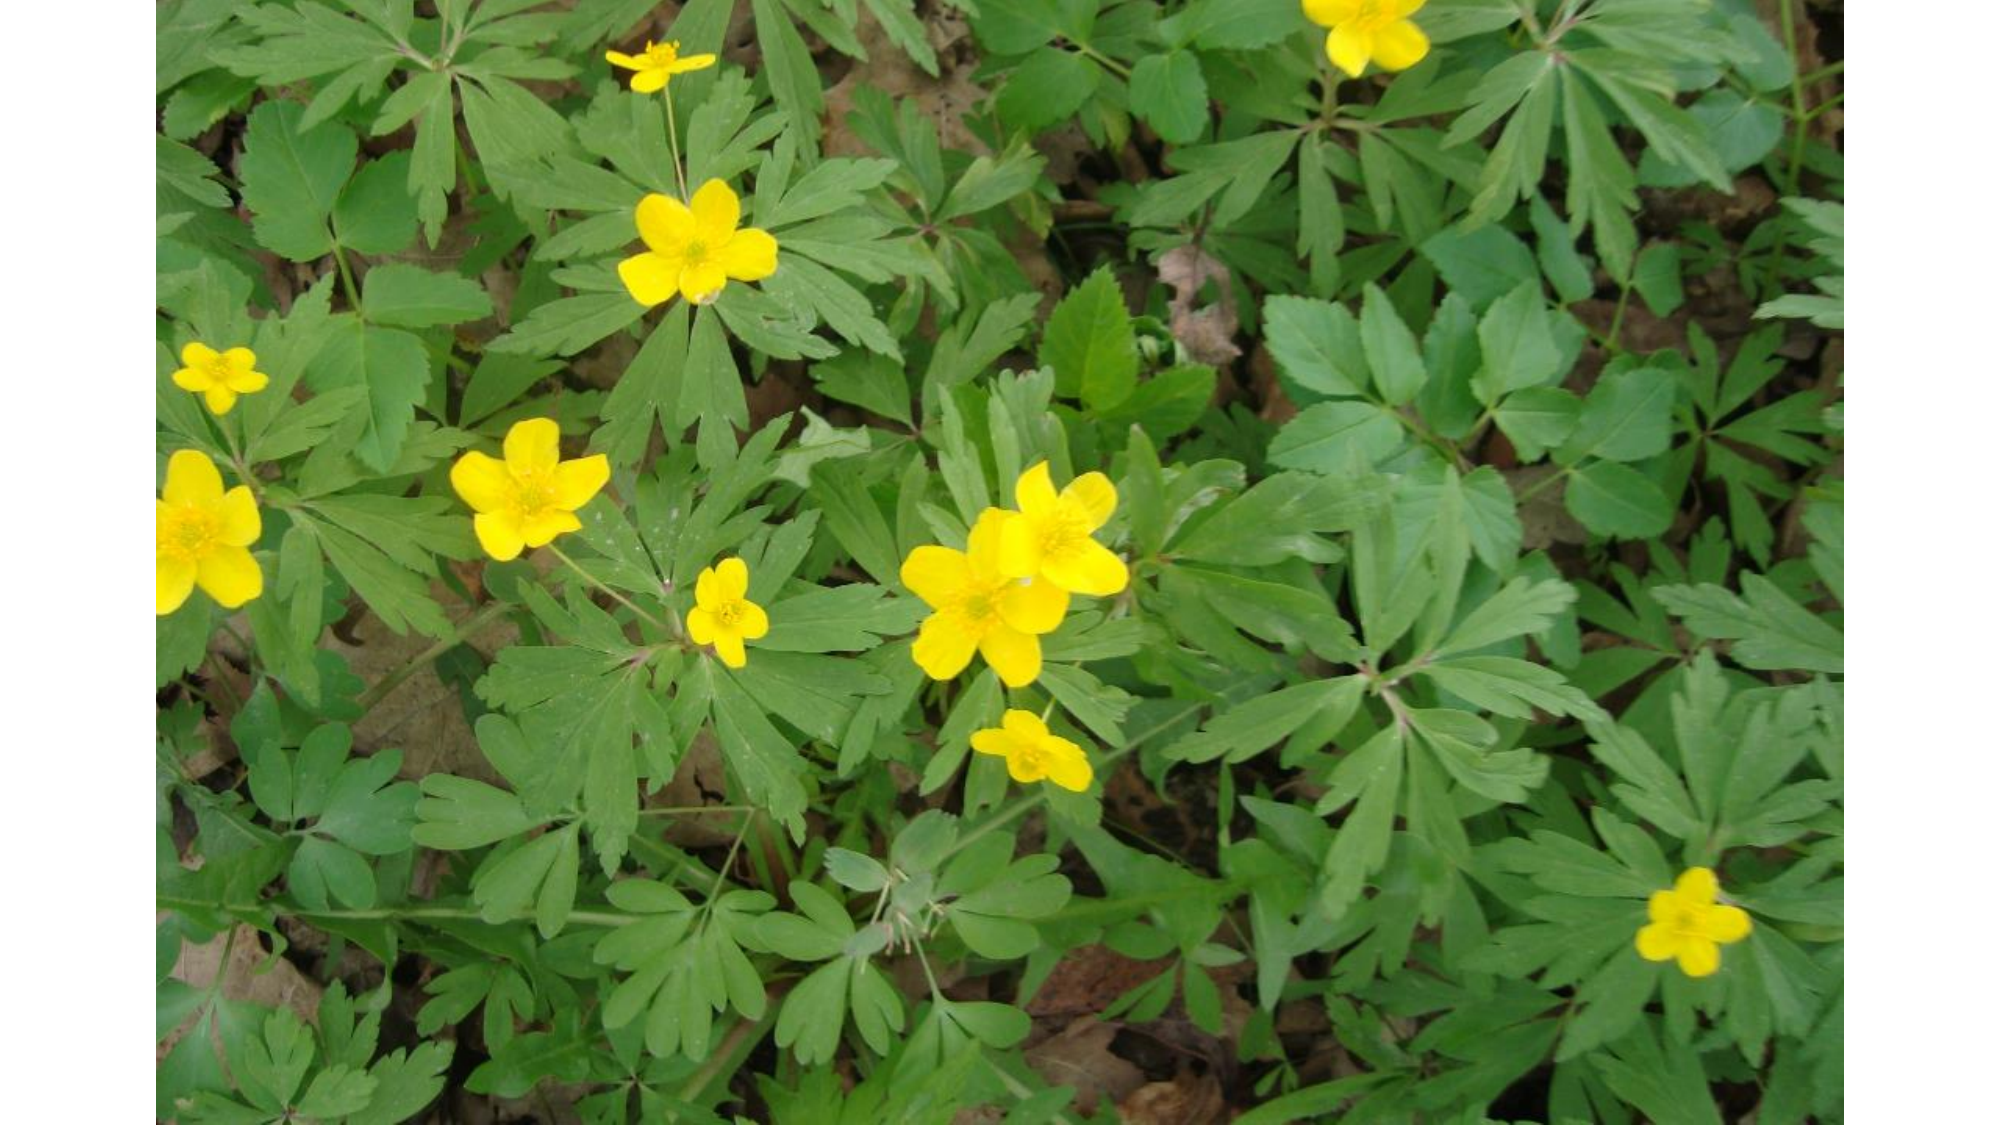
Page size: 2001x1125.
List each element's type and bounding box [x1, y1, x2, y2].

picture [156, 0, 1844, 1125]
